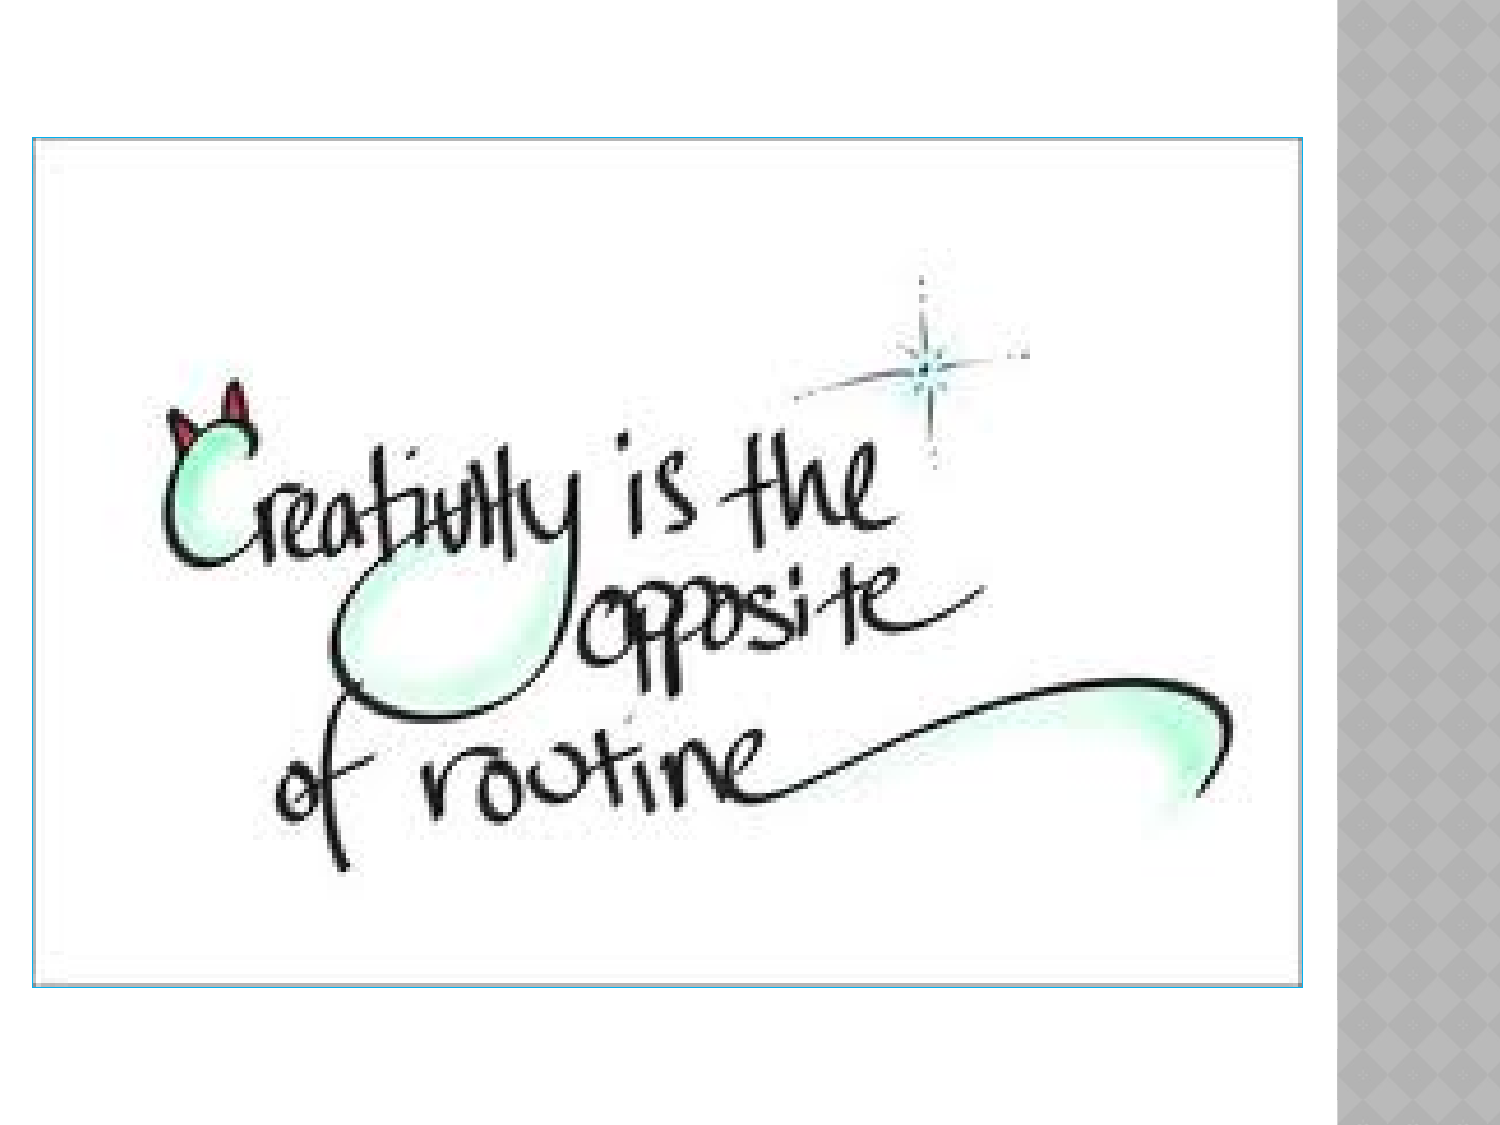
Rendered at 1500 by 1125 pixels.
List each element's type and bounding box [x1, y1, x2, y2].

picture [34, 139, 1301, 986]
